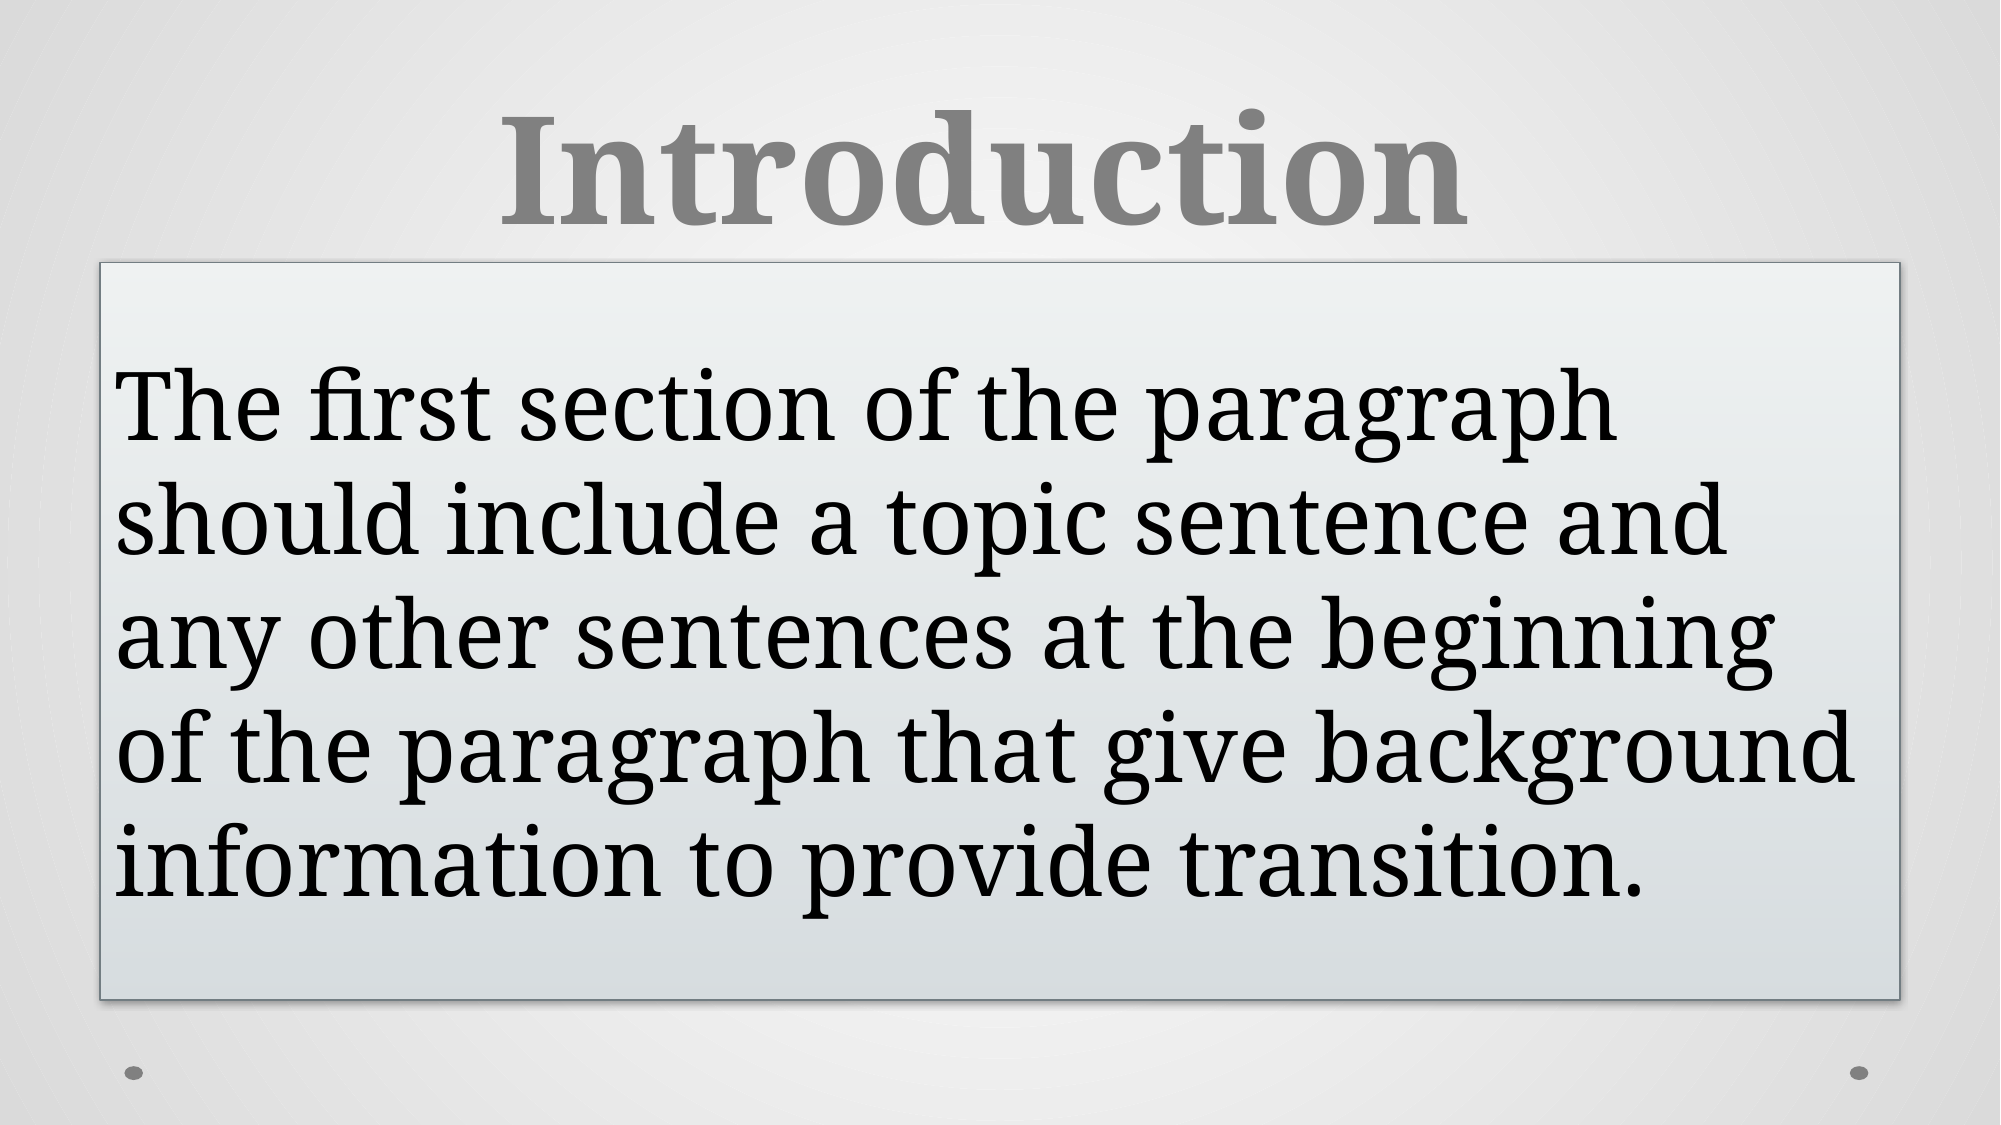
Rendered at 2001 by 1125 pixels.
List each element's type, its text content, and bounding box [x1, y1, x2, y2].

list The first section of the paragraph should include a topic sentence and any other sentences at the beginning of the paragraph that give background information to provide transition. [99, 262, 1901, 1001]
title Introduction [99, 0, 1900, 260]
